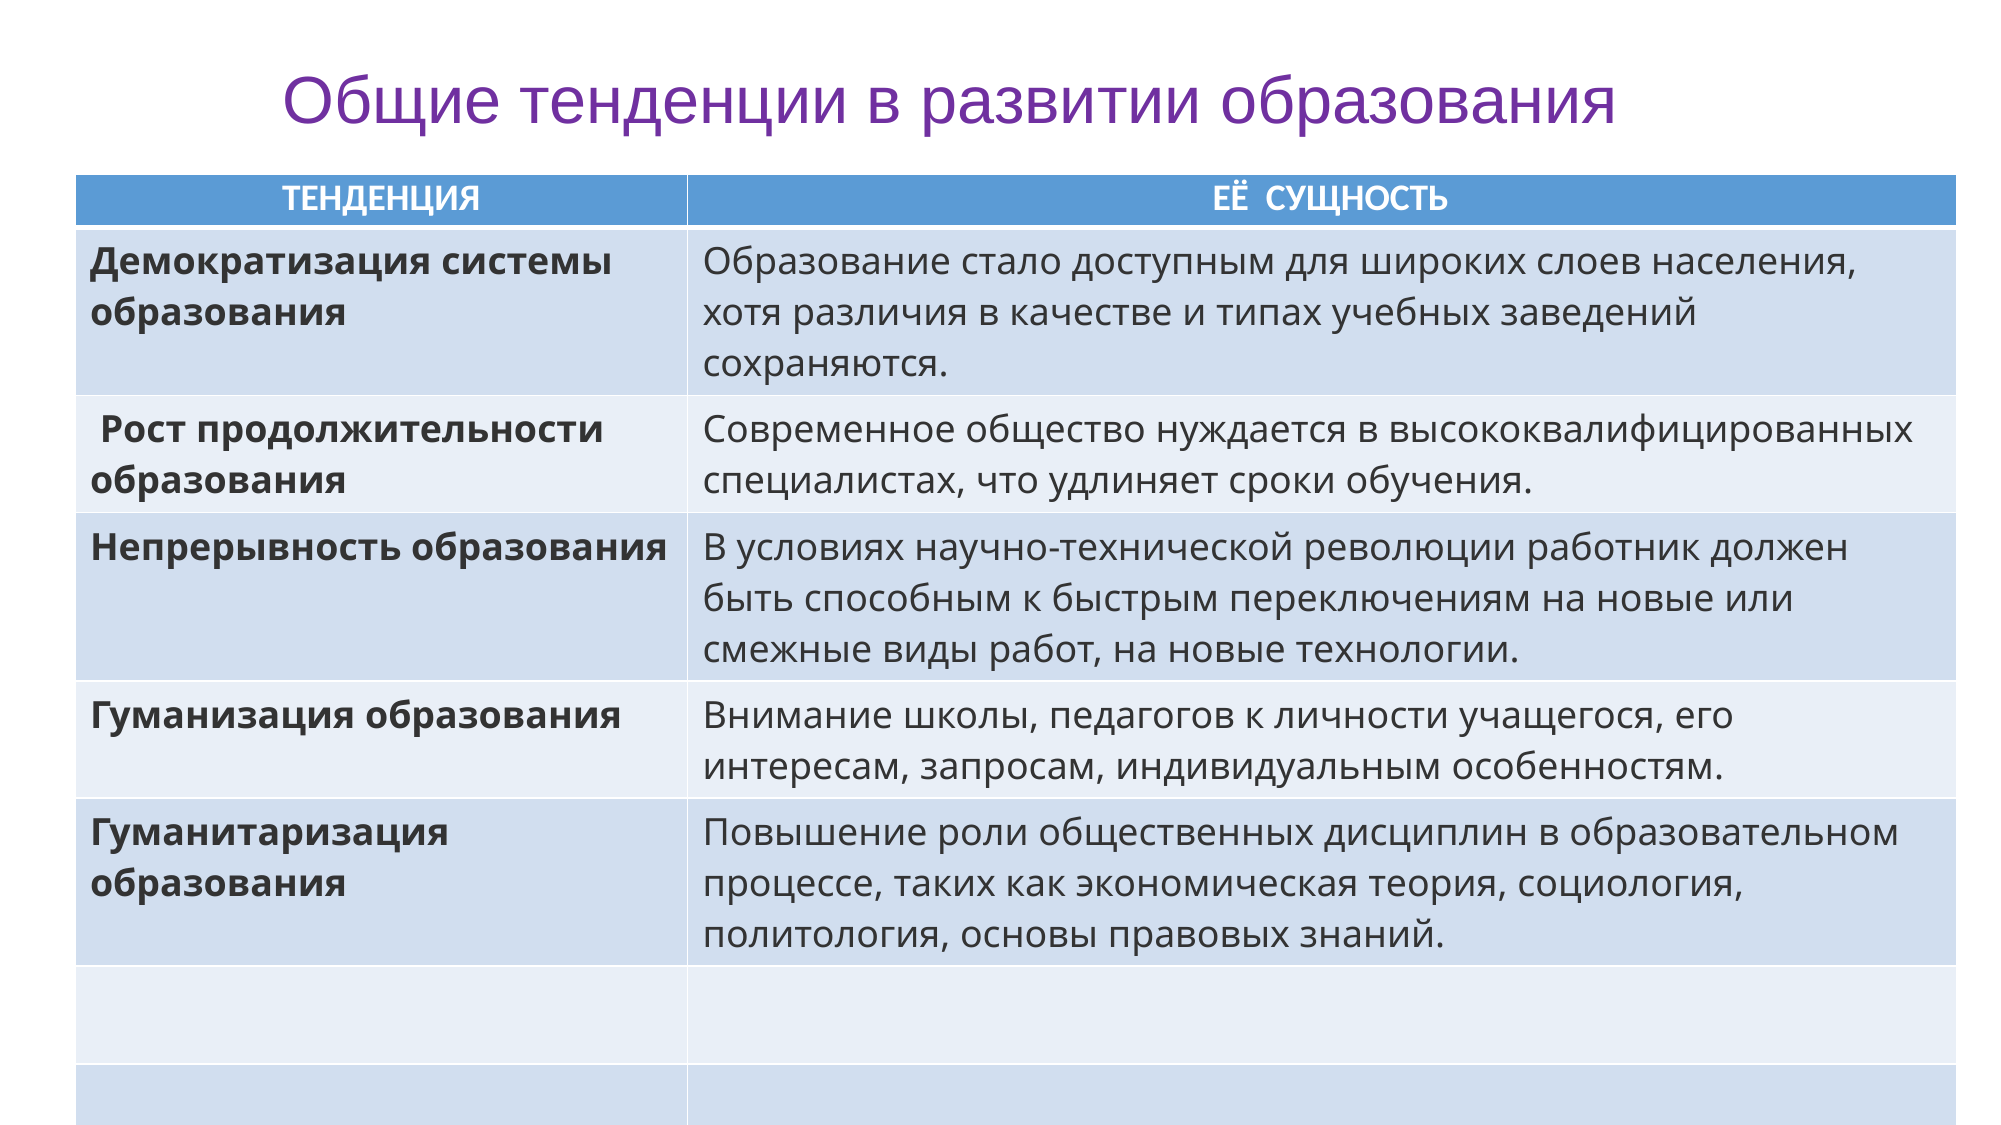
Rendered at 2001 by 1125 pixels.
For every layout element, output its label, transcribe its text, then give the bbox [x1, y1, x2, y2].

table_cell Образование стало доступным для широких слоев населения, хотя различия в качестве и типах учебных заведений сохраняются. [688, 230, 1956, 395]
table_cell Рост продолжительности образования [76, 396, 687, 512]
table_header ЕЁ СУЩНОСТЬ [688, 175, 1956, 225]
table_cell В условиях научно-технической революции работник должен быть способным к быстрым переключениям на новые или смежные виды работ, на новые технологии. [688, 513, 1956, 680]
table_cell Внимание школы, педагогов к личности учащегося, его интересам, запросам, индивидуальным особенностям. [688, 682, 1956, 797]
table_cell [76, 1065, 687, 1125]
title Общие тенденции в развитии образования [137, 59, 1863, 148]
table_cell [688, 967, 1956, 1063]
table_cell [688, 1065, 1956, 1125]
table_cell [76, 967, 687, 1063]
table_cell Демократизация системы образования [76, 230, 687, 395]
table_cell Повышение роли общественных дисциплин в образовательном процессе, таких как экономическая теория, социология, политология, основы правовых знаний. [688, 799, 1956, 965]
table_cell Современное общество нуждается в высококвалифицированных специалистах, что удлиняет сроки обучения. [688, 396, 1956, 512]
table_cell Гуманитаризация образования [76, 799, 687, 965]
table_cell Непрерывность образования [76, 513, 687, 680]
table_header ТЕНДЕНЦИЯ [76, 175, 687, 225]
table_cell Гуманизация образования [76, 682, 687, 797]
